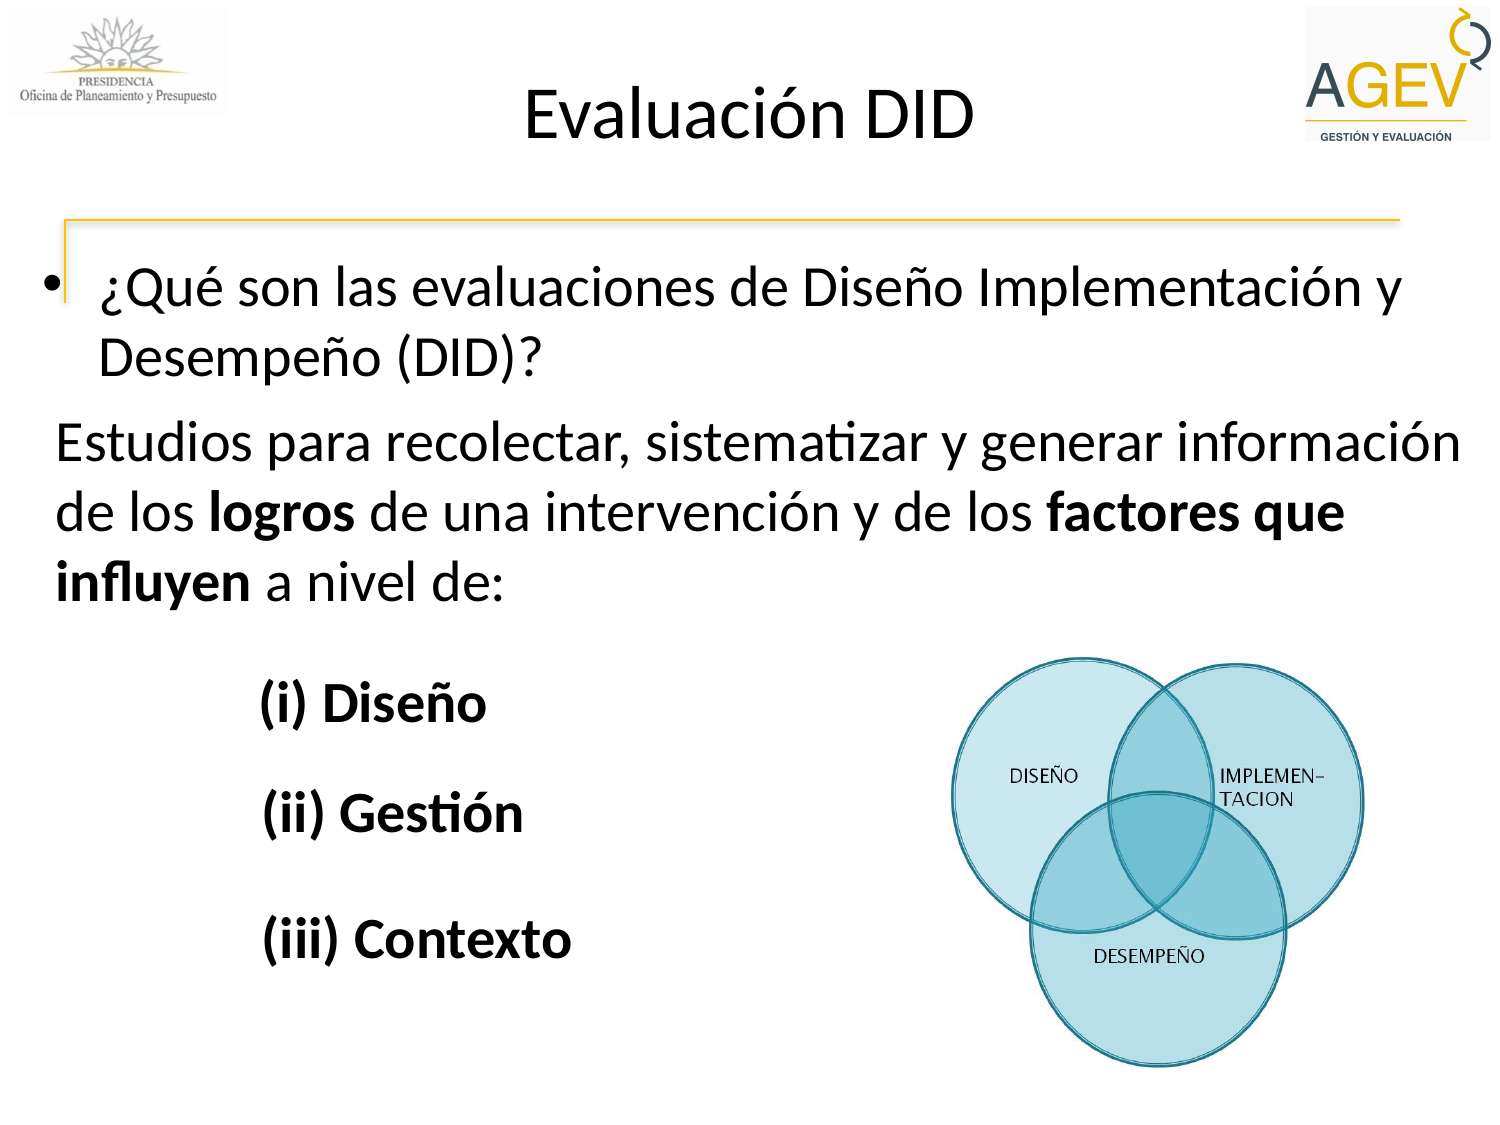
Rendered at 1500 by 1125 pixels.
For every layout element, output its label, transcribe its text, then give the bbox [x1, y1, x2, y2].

text_box (iii) Contexto [246, 892, 774, 1016]
title Evaluación DID [74, 44, 1426, 173]
text_box Estudios para recolectar, sistematizar y generar información de los logros de una intervención y de los factores que influyen a nivel de: [0, 395, 1500, 750]
picture [1305, 7, 1491, 141]
picture [950, 656, 1365, 1068]
list ¿Qué son las evaluaciones de Diseño Implementación y Desempeño (DID)? [27, 239, 1500, 395]
text_box (ii) Gestión [246, 767, 751, 891]
text_box (i) Diseño [243, 656, 762, 780]
picture [8, 7, 228, 114]
